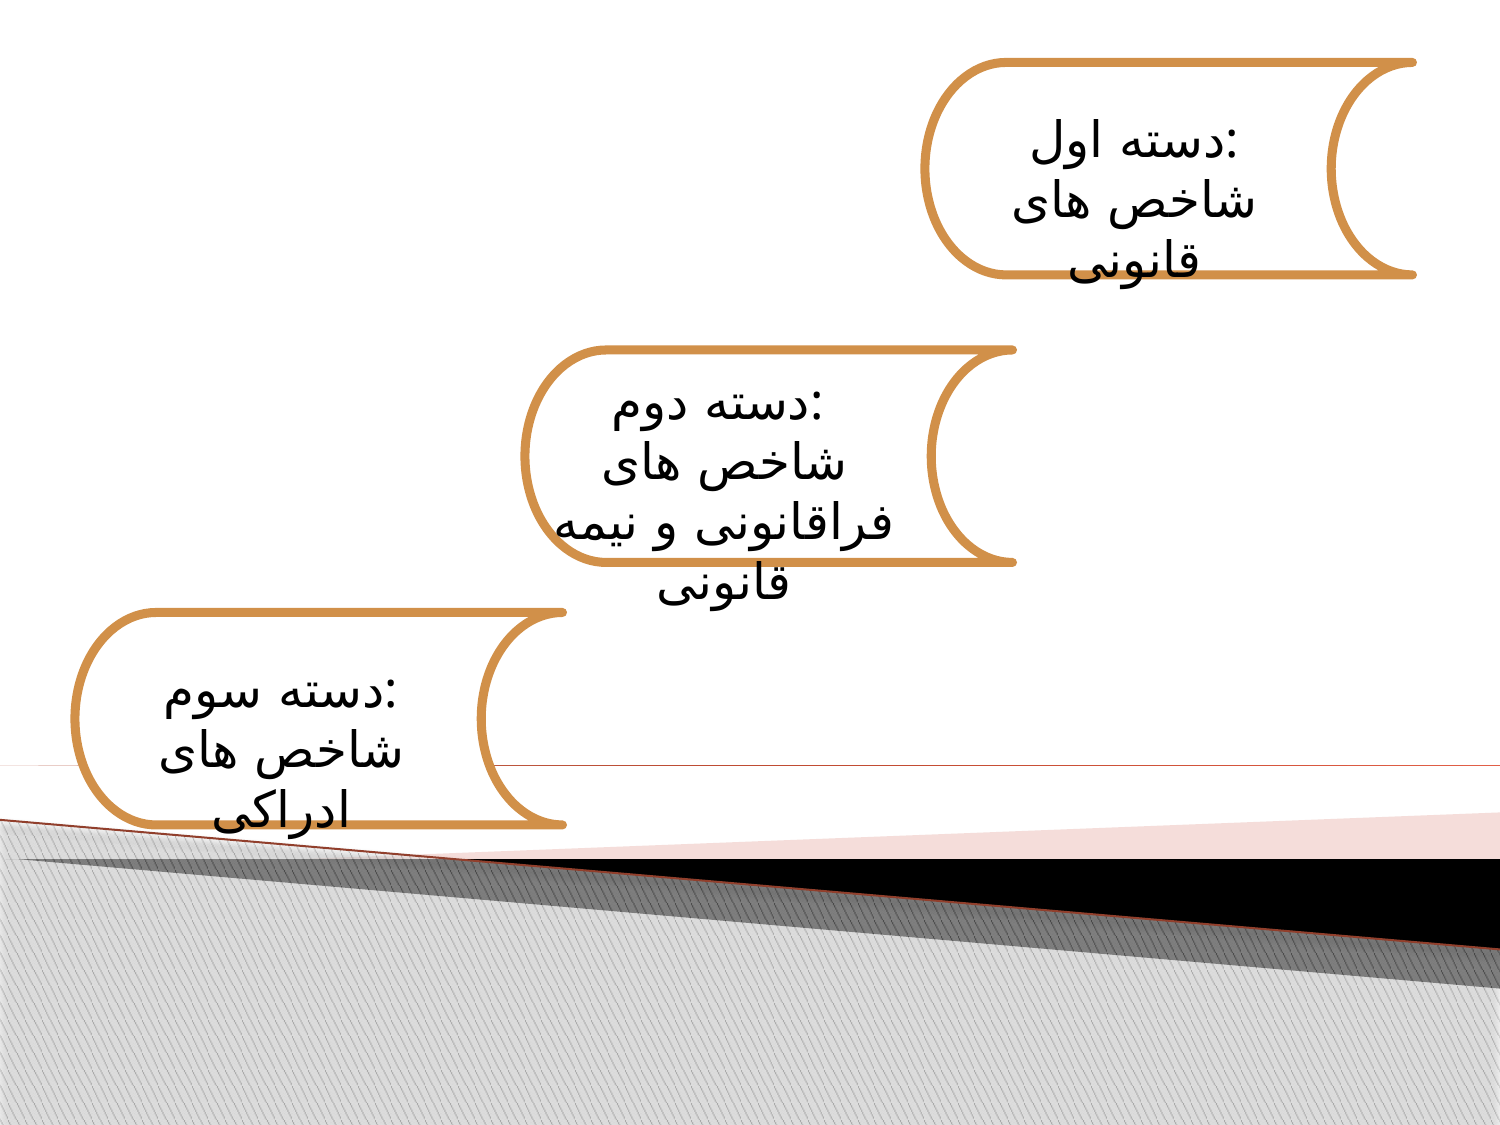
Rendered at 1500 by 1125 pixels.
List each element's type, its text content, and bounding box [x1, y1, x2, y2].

text_box [956, 524, 1018, 567]
text_box [70, 607, 568, 830]
text_box [920, 57, 1417, 280]
text_box دسته سوم: شاخص های ادراکی [99, 650, 463, 846]
text_box دسته دوم: شاخص های فراقانونی و نیمه قانونی [492, 362, 956, 618]
text_box [561, 345, 1018, 388]
text_box دسته اول: شاخص های قانونی [952, 100, 1316, 296]
picture [5, 859, 1500, 989]
